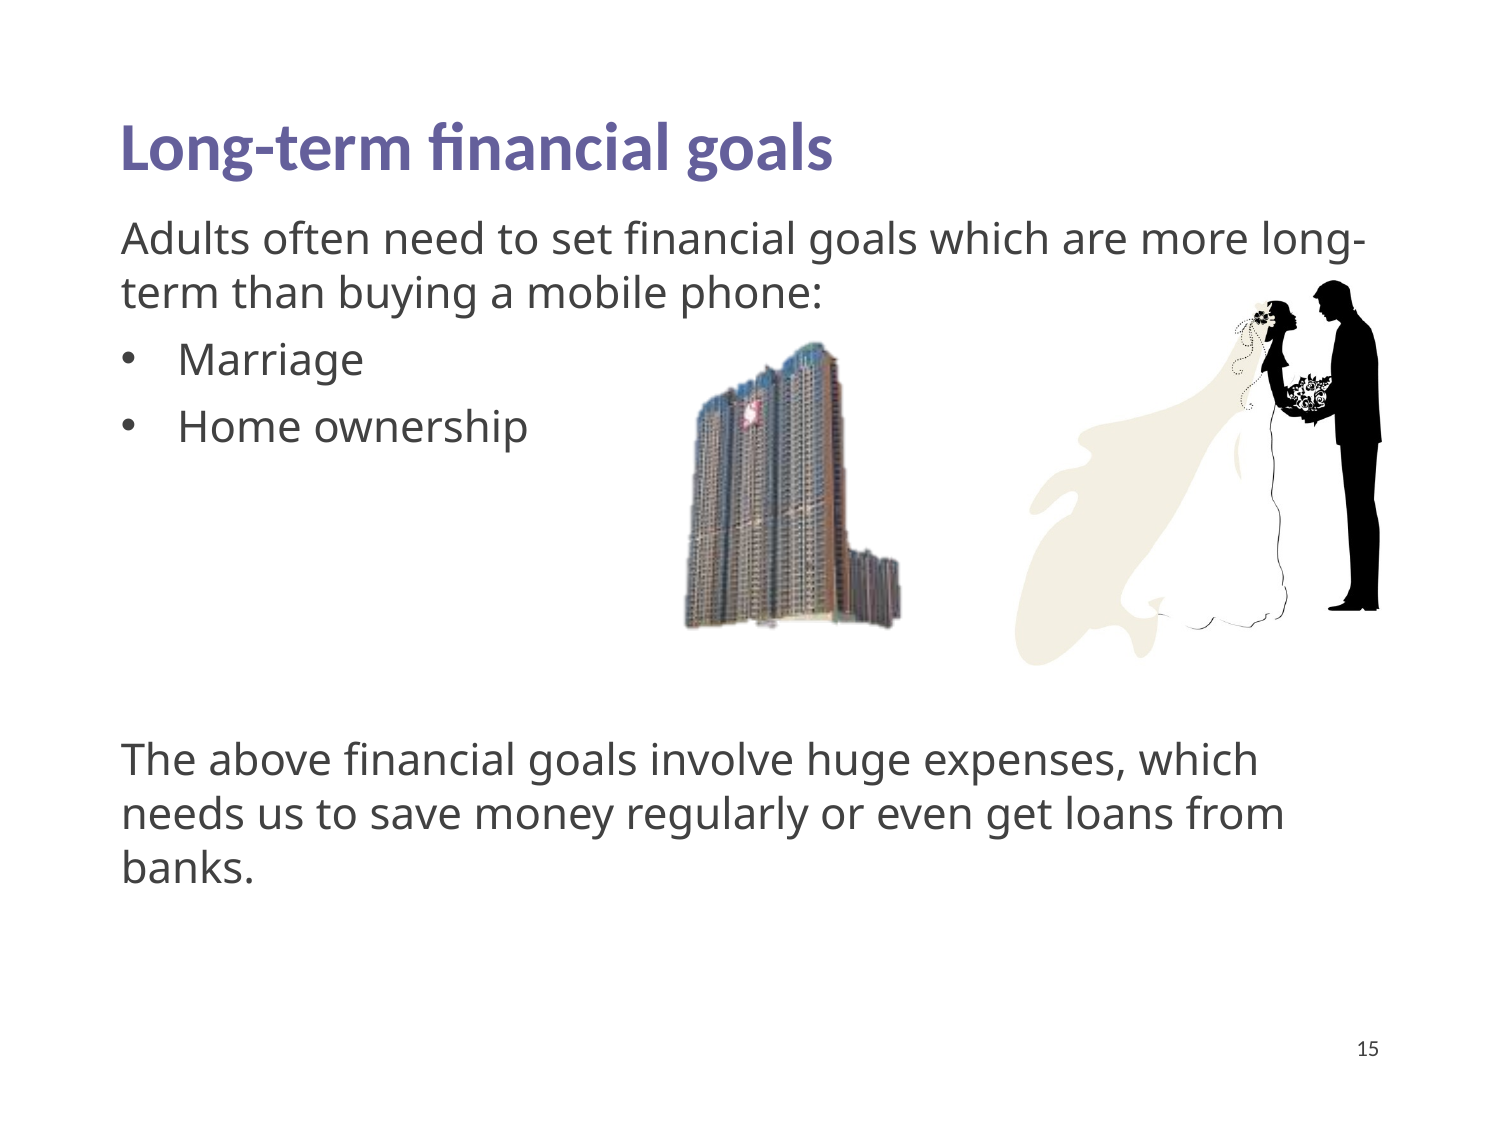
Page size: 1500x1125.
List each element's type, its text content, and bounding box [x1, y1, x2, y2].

slide_number 15 [1353, 1035, 1381, 1062]
picture [580, 331, 962, 666]
list Adults often need to set financial goals which are more long-term than buying a mobile phone: Marriage Home ownership The above financial goals involve huge expenses, which needs us to save money regularly or even get loans from banks. [120, 208, 1382, 881]
picture [1013, 280, 1382, 666]
list Long-term financial goals [119, 113, 1382, 206]
